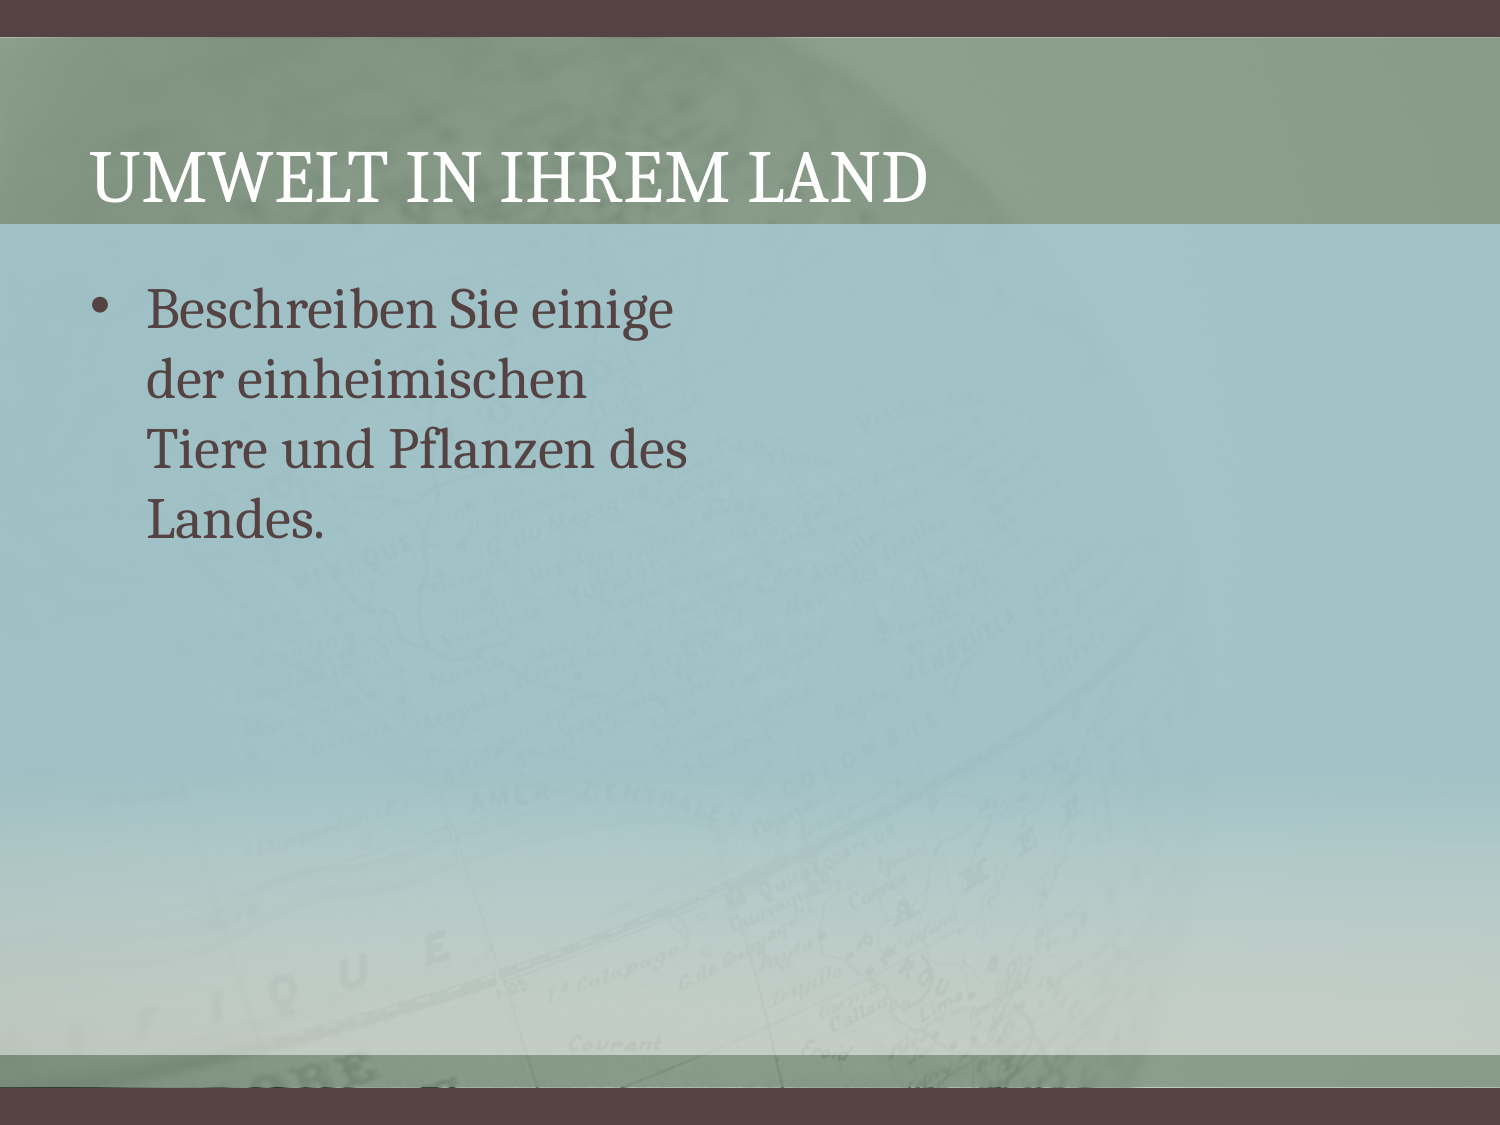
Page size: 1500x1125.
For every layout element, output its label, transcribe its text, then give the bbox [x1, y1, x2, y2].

title Umwelt in Ihrem Land [75, 37, 1425, 225]
list Beschreiben Sie einige der einheimischen Tiere und Pflanzen des Landes. [75, 262, 738, 1005]
